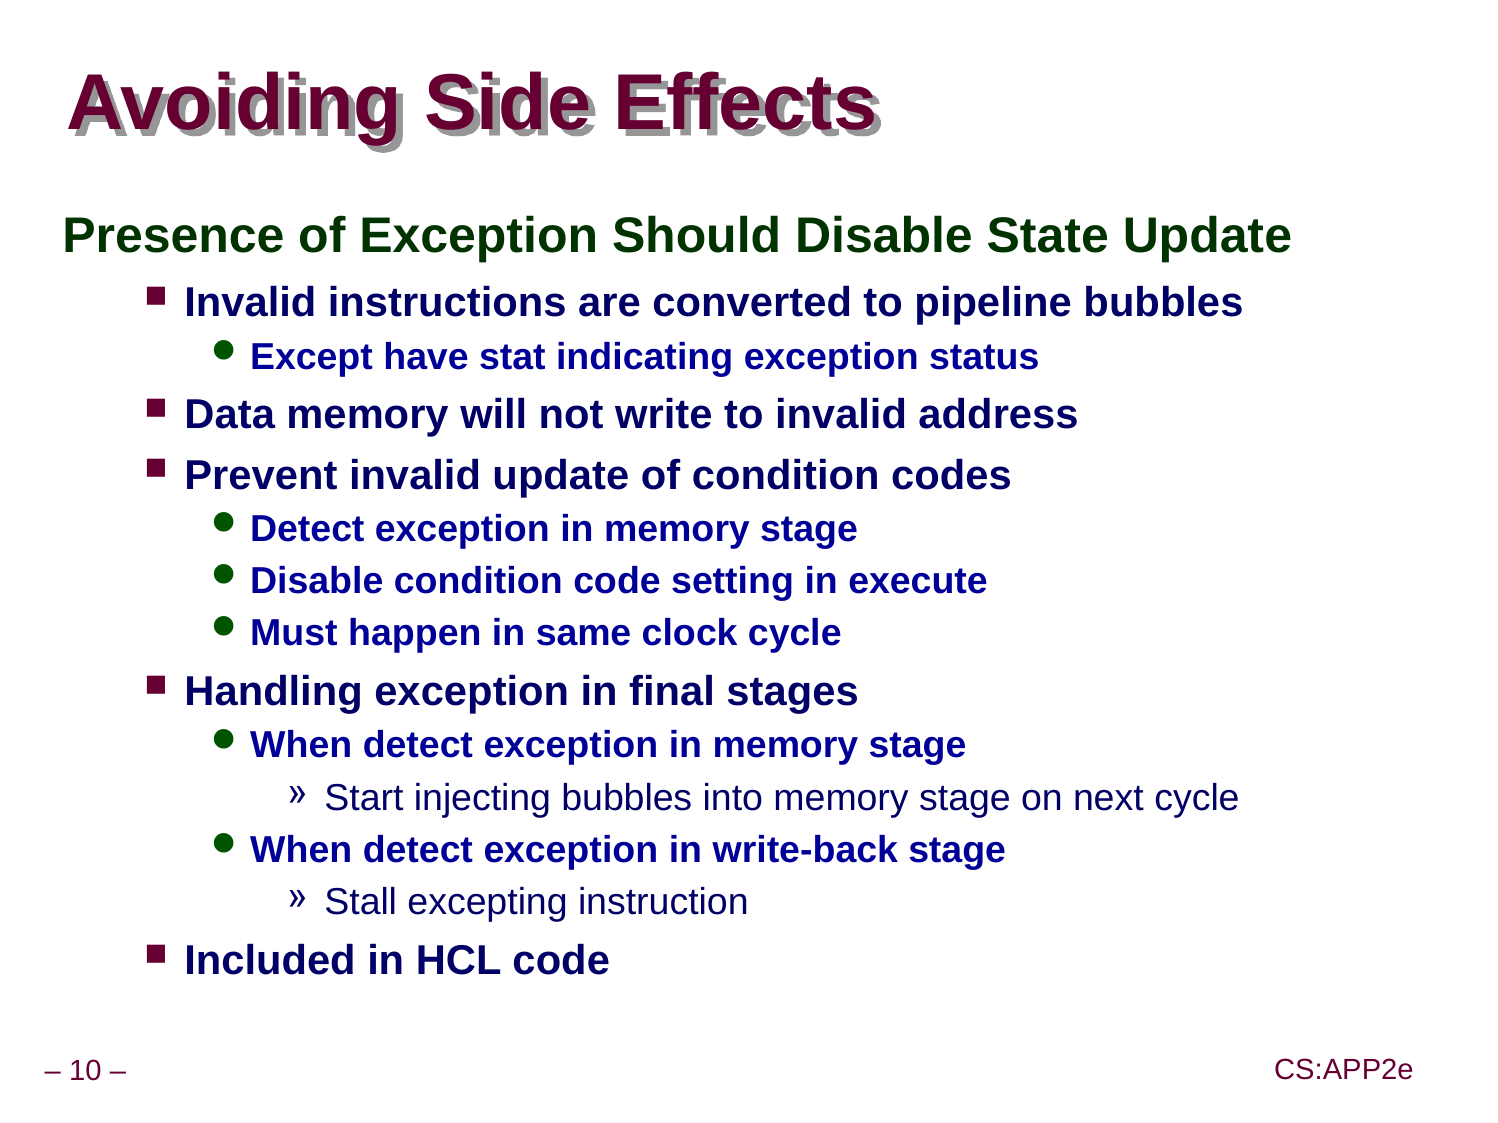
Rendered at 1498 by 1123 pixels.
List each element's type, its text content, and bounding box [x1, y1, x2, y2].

title Avoiding Side Effects [66, 40, 1495, 169]
list Presence of Exception Should Disable State Update Invalid instructions are converted to pipeline bubbles Except have stat indicating exception status Data memory will not write to invalid address Prevent invalid update of condition codes Detect exception in memory stage Disable condition code setting in execute Must happen in same clock cycle Handling exception in final stages When detect exception in memory stage Start injecting bubbles into memory stage on next cycle When detect exception in write-back stage Stall excepting instruction Included in HCL code [47, 199, 1409, 1056]
